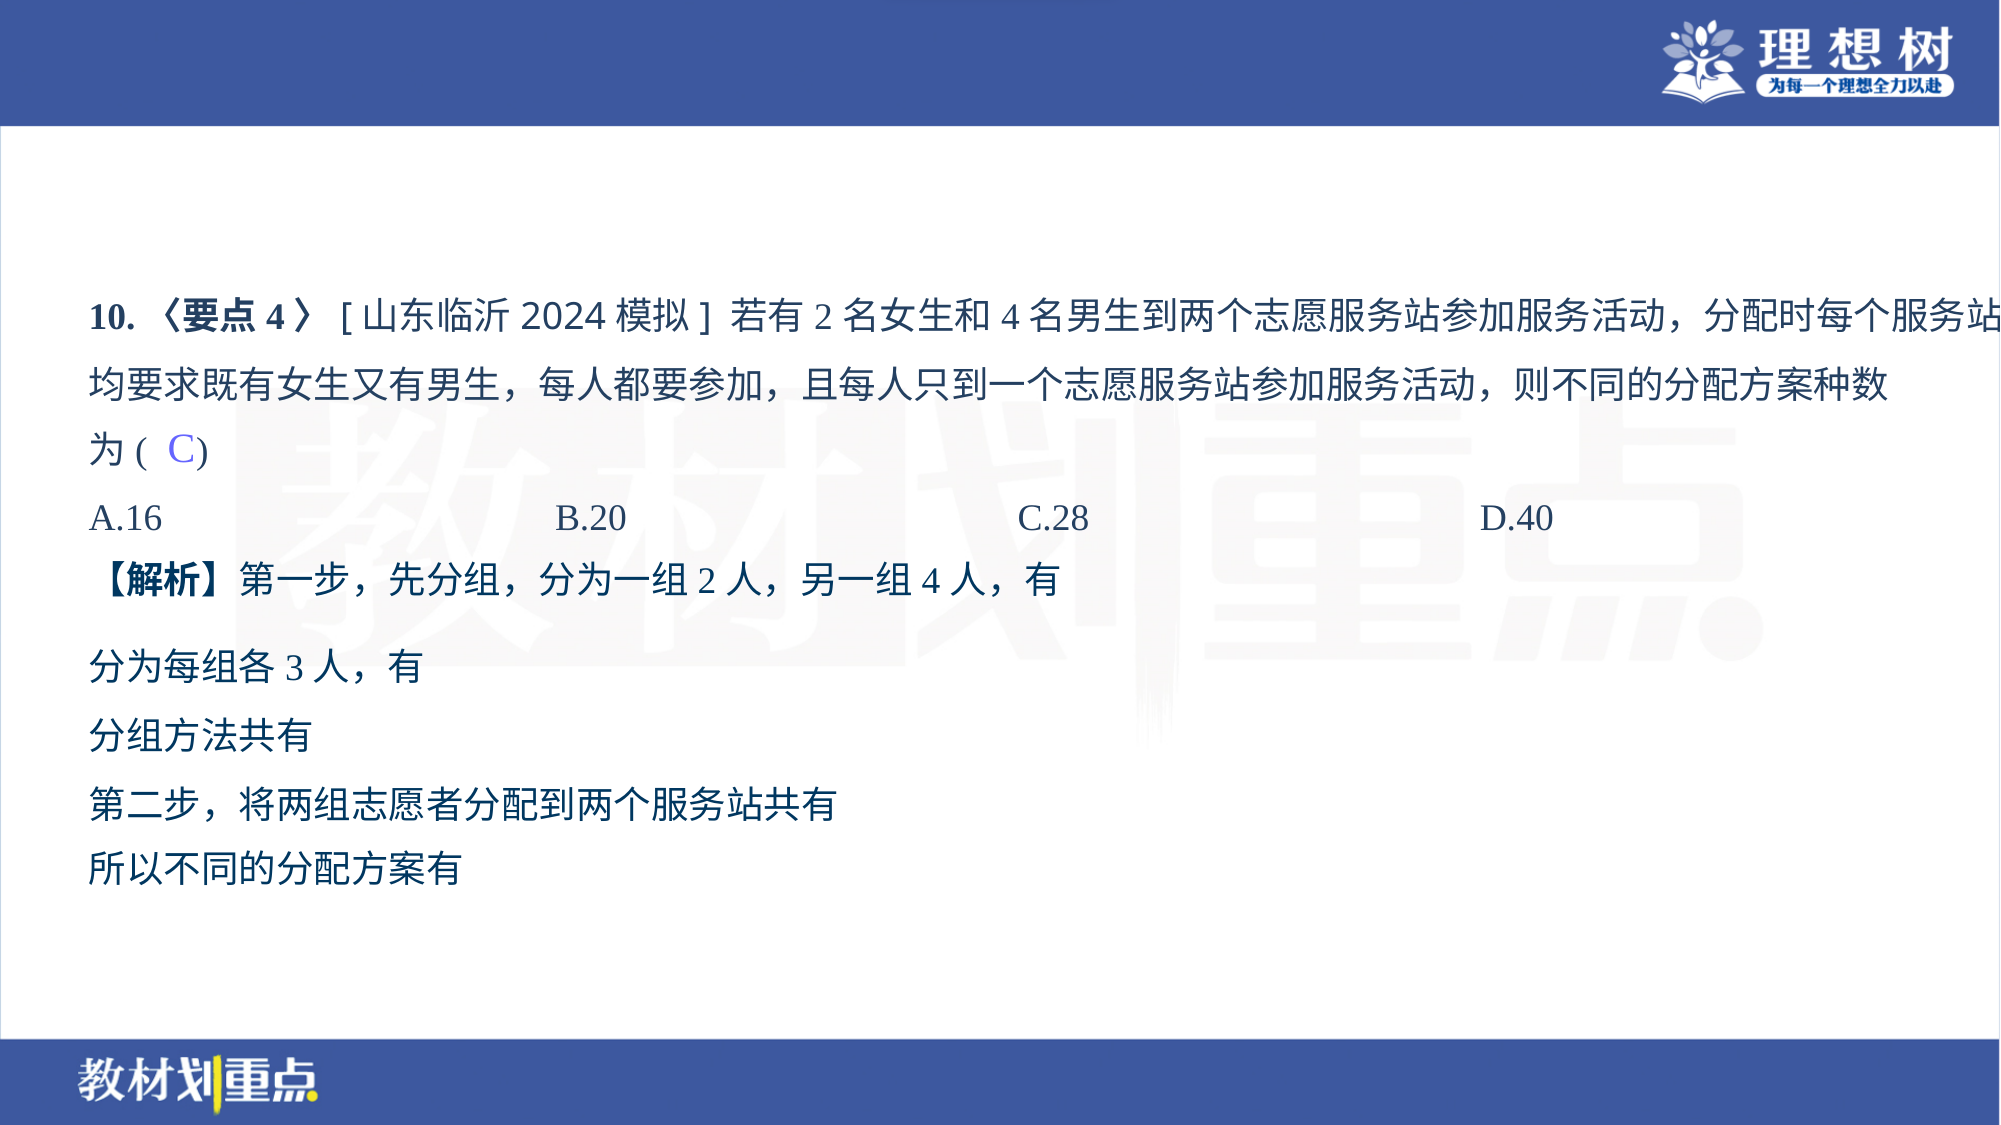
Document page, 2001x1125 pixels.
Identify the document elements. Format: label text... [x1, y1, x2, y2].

picture [0, 0, 2000, 1125]
text_box C [152, 418, 211, 469]
text_box A.16 B.20 C.28 D.40 [88, 470, 1911, 530]
text_box 10.〈要点4〉[山东临沂2024模拟] 若有2名女生和4名男生到两个志愿服务站参加服务活动，分配时每个服务站 均要求既有女生又有男生，每人都要参加，且每人只到一个志愿服务站参加服务活动，则不同的分配方案种数 为( ) [88, 268, 1911, 464]
